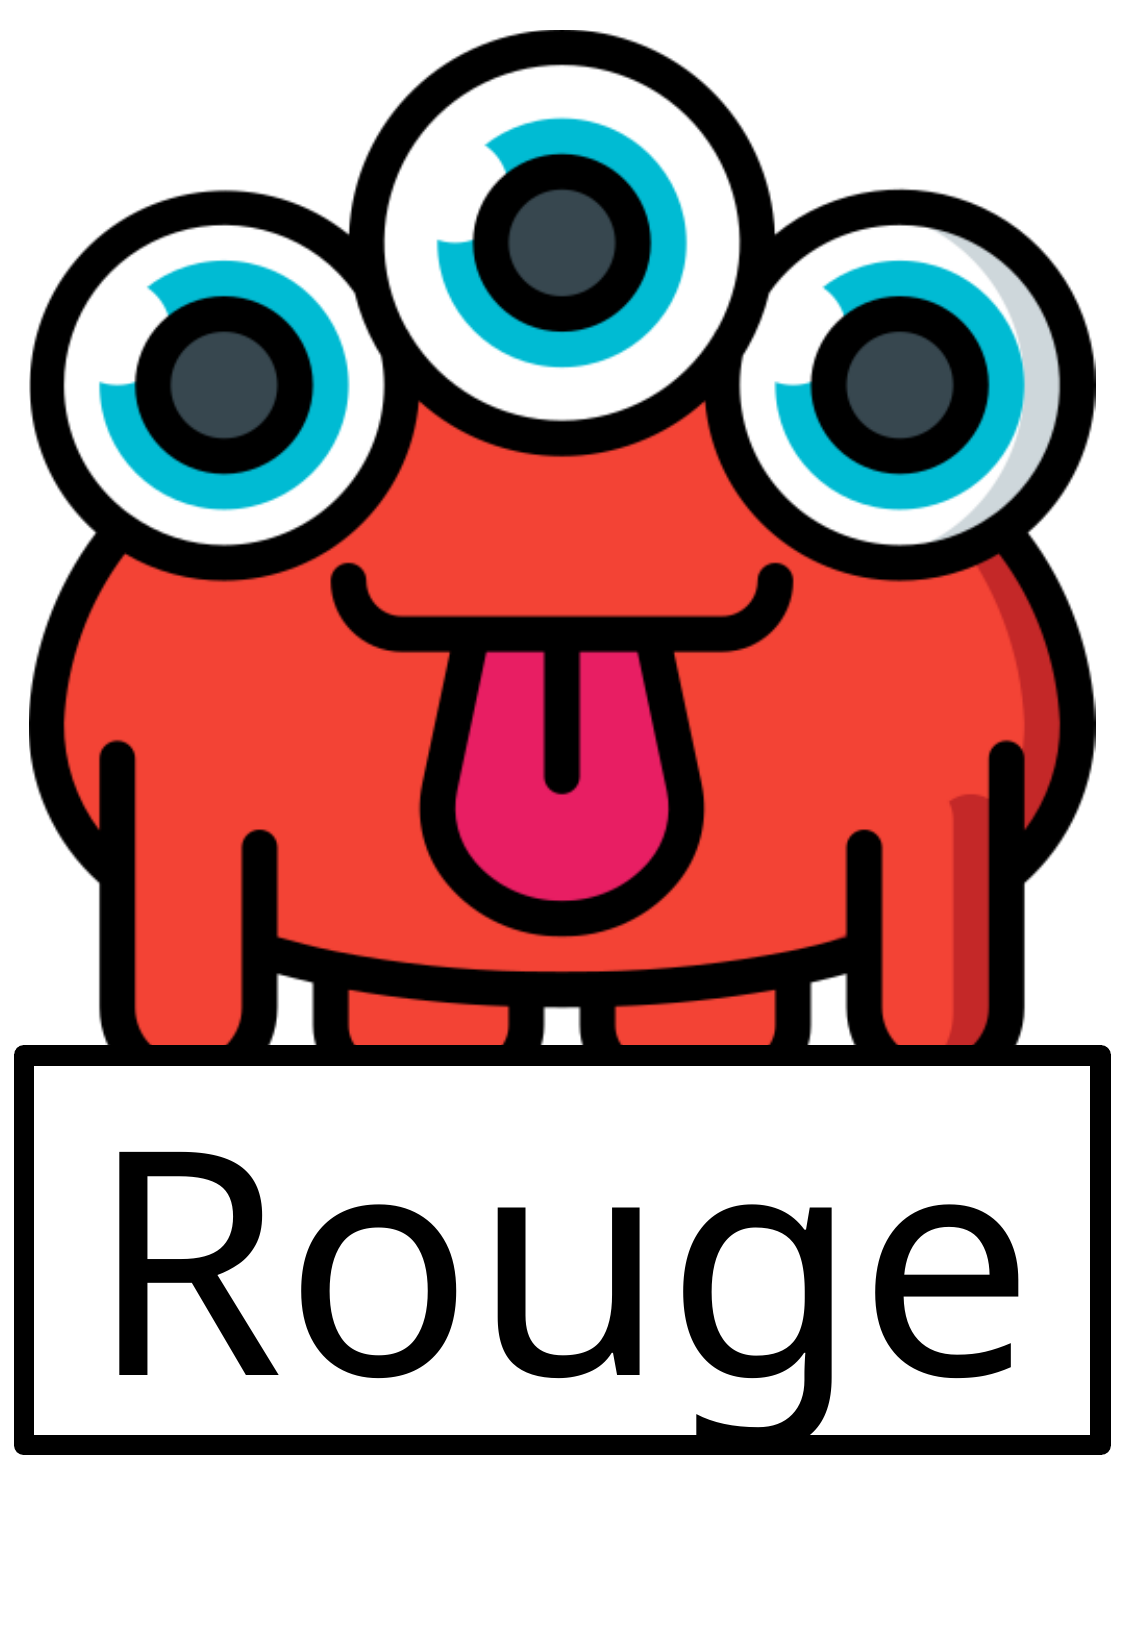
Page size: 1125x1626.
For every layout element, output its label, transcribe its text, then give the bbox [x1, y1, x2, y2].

text_box Rouge [24, 1055, 1101, 1446]
picture [29, 30, 1096, 1097]
